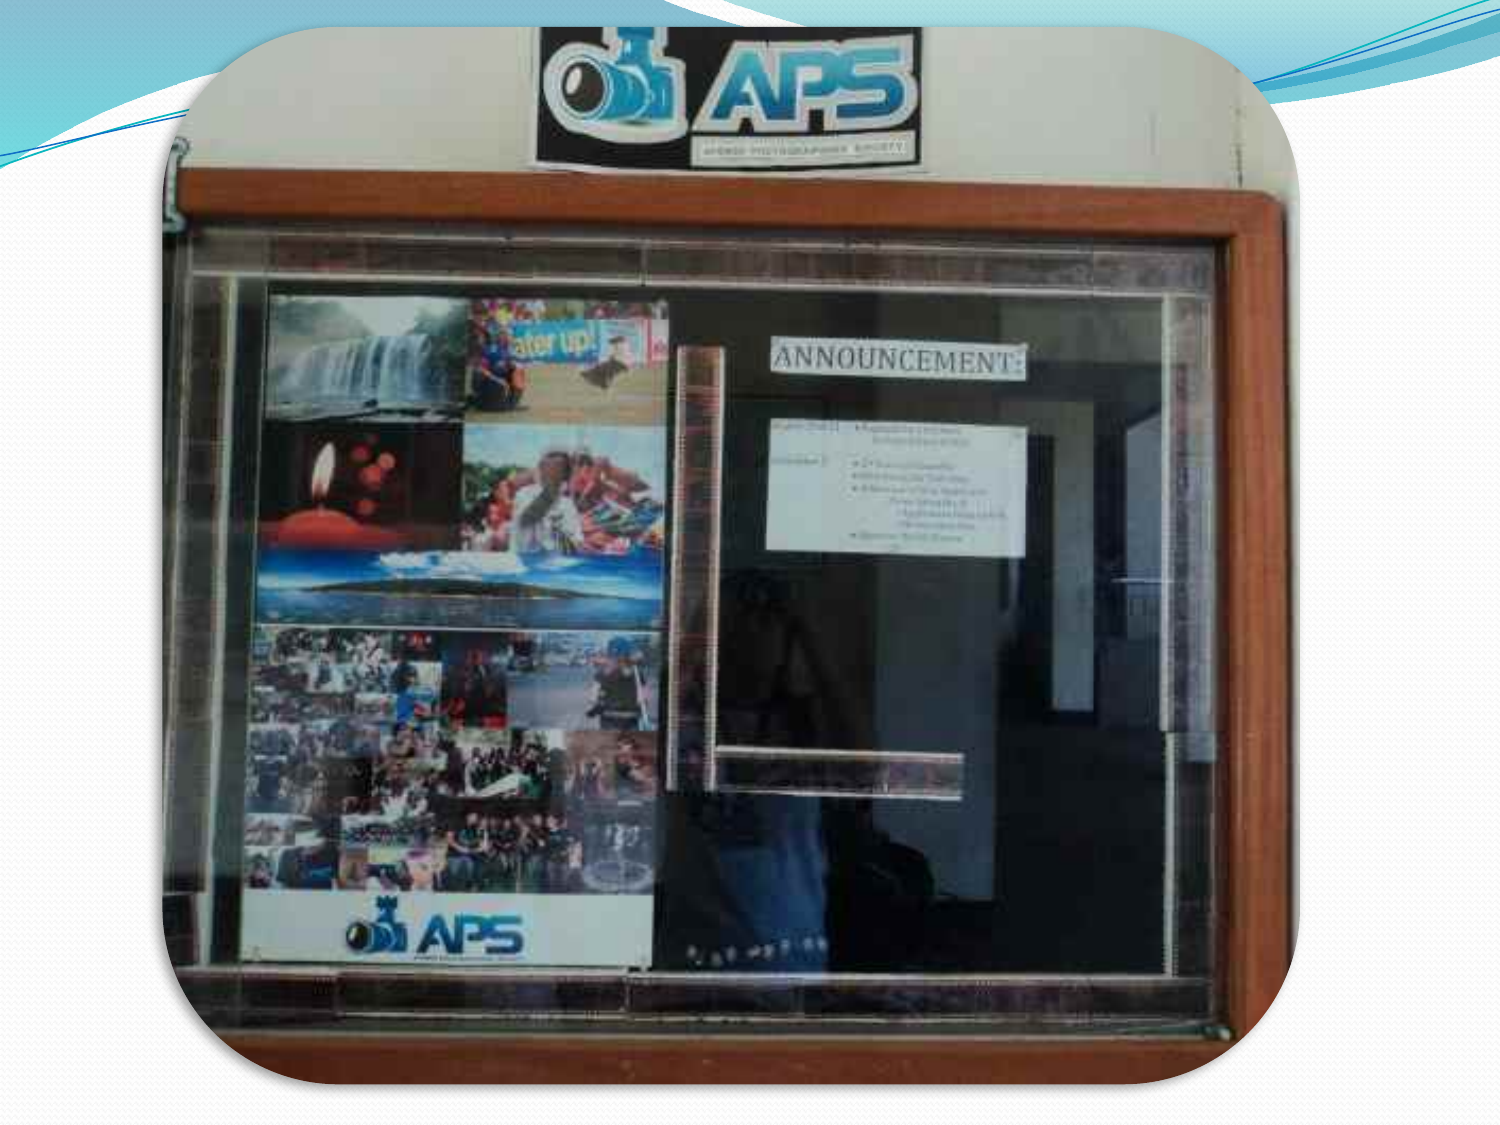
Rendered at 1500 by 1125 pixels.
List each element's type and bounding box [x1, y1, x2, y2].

picture [162, 26, 1301, 1085]
